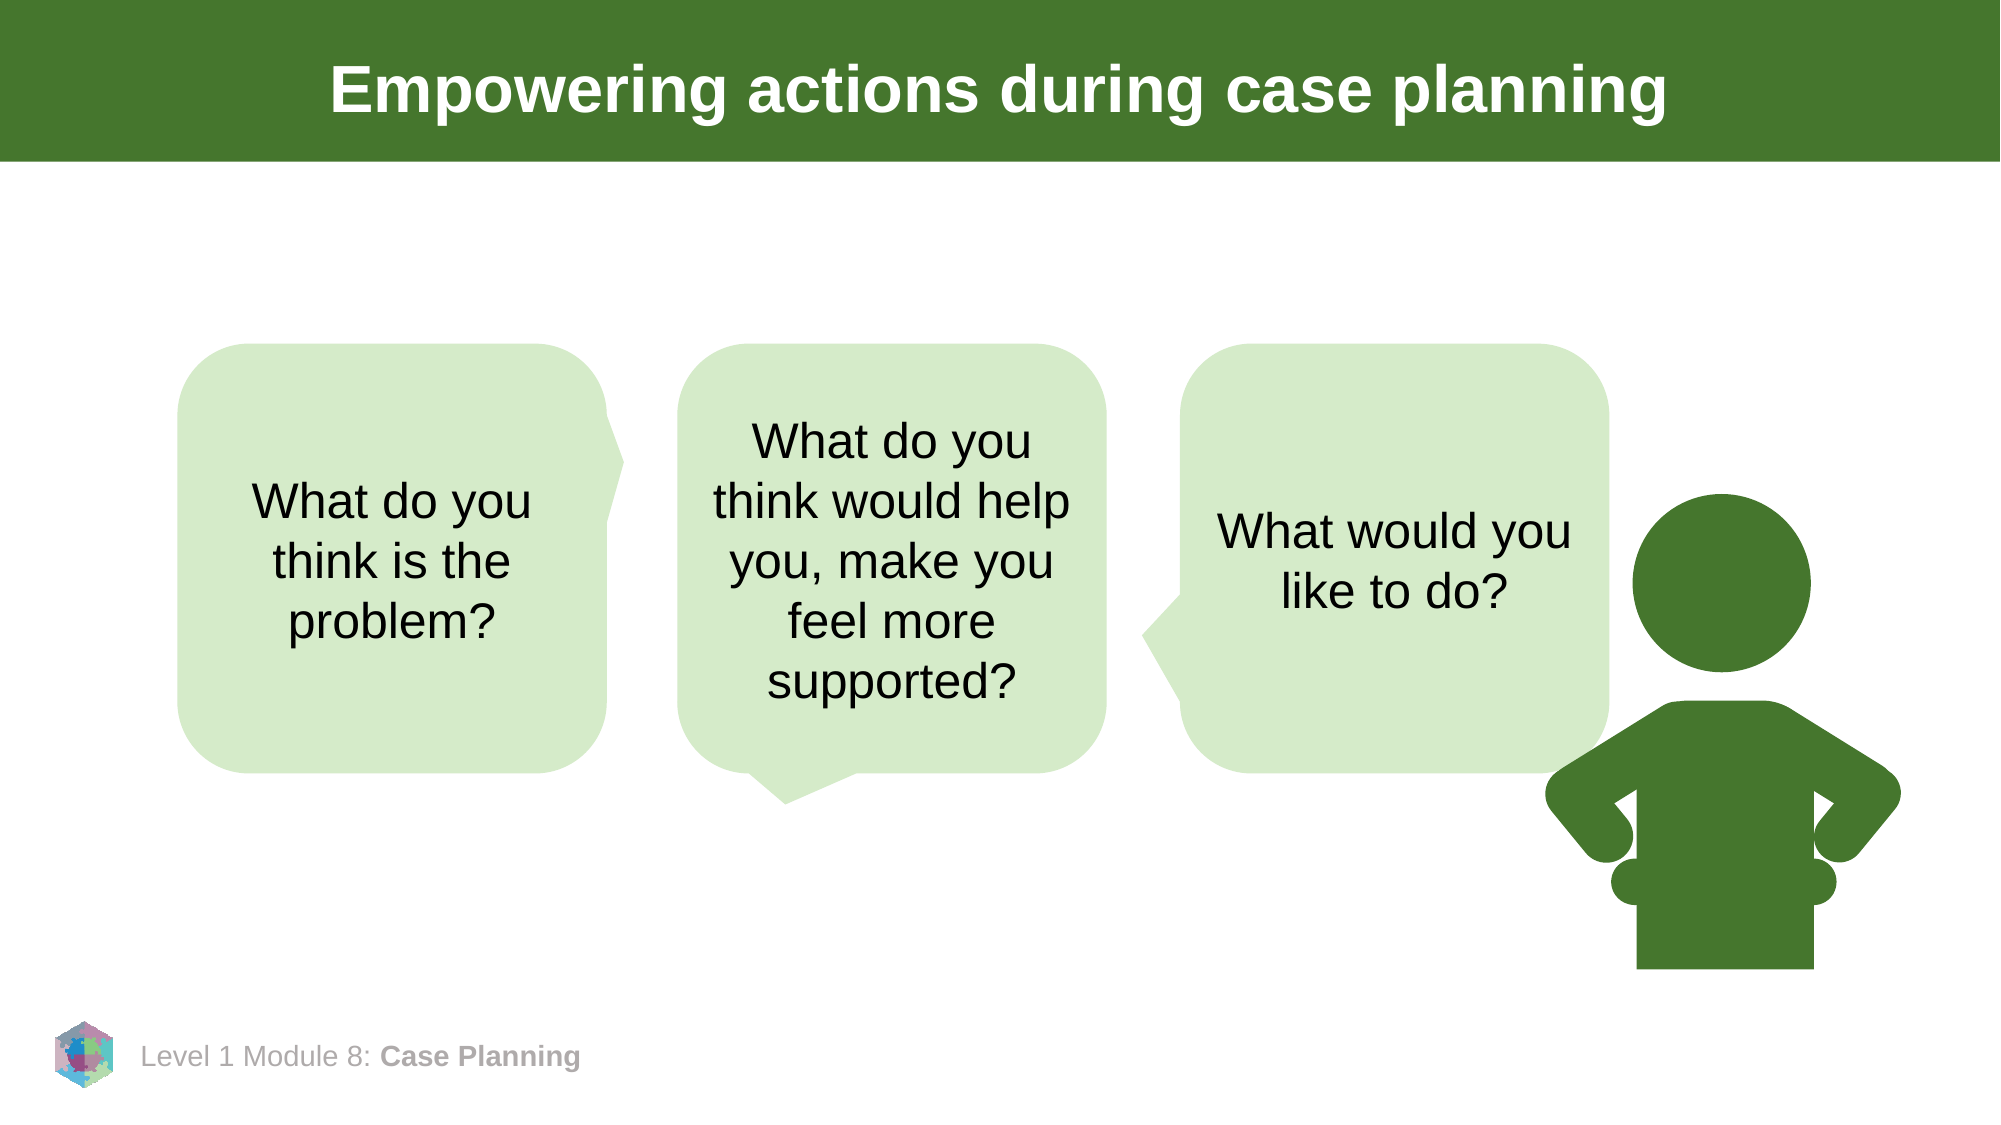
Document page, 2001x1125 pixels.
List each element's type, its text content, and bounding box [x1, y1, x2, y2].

picture [55, 1021, 113, 1088]
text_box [1540, 493, 1904, 970]
text_box What do you think would help you, make you feel more supported? [676, 342, 1108, 806]
text_box What do you think is the problem? [176, 342, 625, 775]
title Empowering actions during case planning [137, 19, 1863, 163]
text_box What would you like to do? [1140, 342, 1611, 775]
